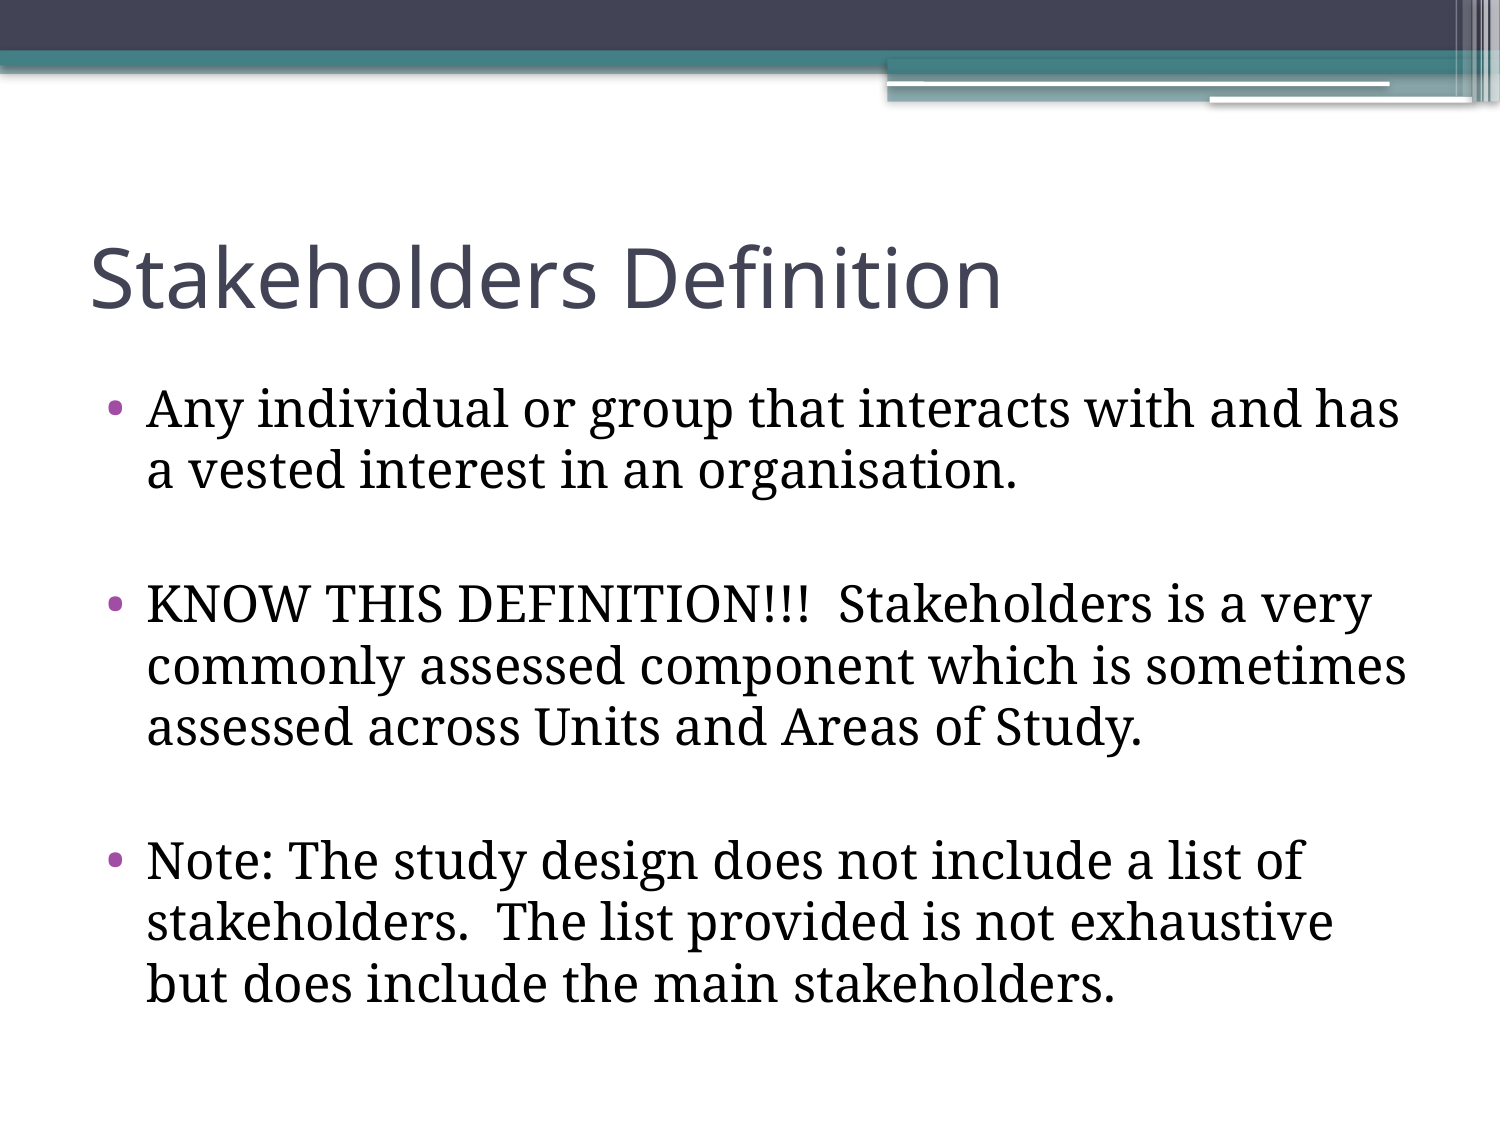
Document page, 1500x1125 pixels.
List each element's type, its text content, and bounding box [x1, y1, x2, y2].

title Stakeholders Definition [75, 187, 1425, 363]
list Any individual or group that interacts with and has a vested interest in an organisation. KNOW THIS DEFINITION!!! Stakeholders is a very commonly assessed component which is sometimes assessed across Units and Areas of Study. Note: The study design does not include a list of stakeholders. The list provided is not exhaustive but does include the main stakeholders. [75, 368, 1425, 1079]
